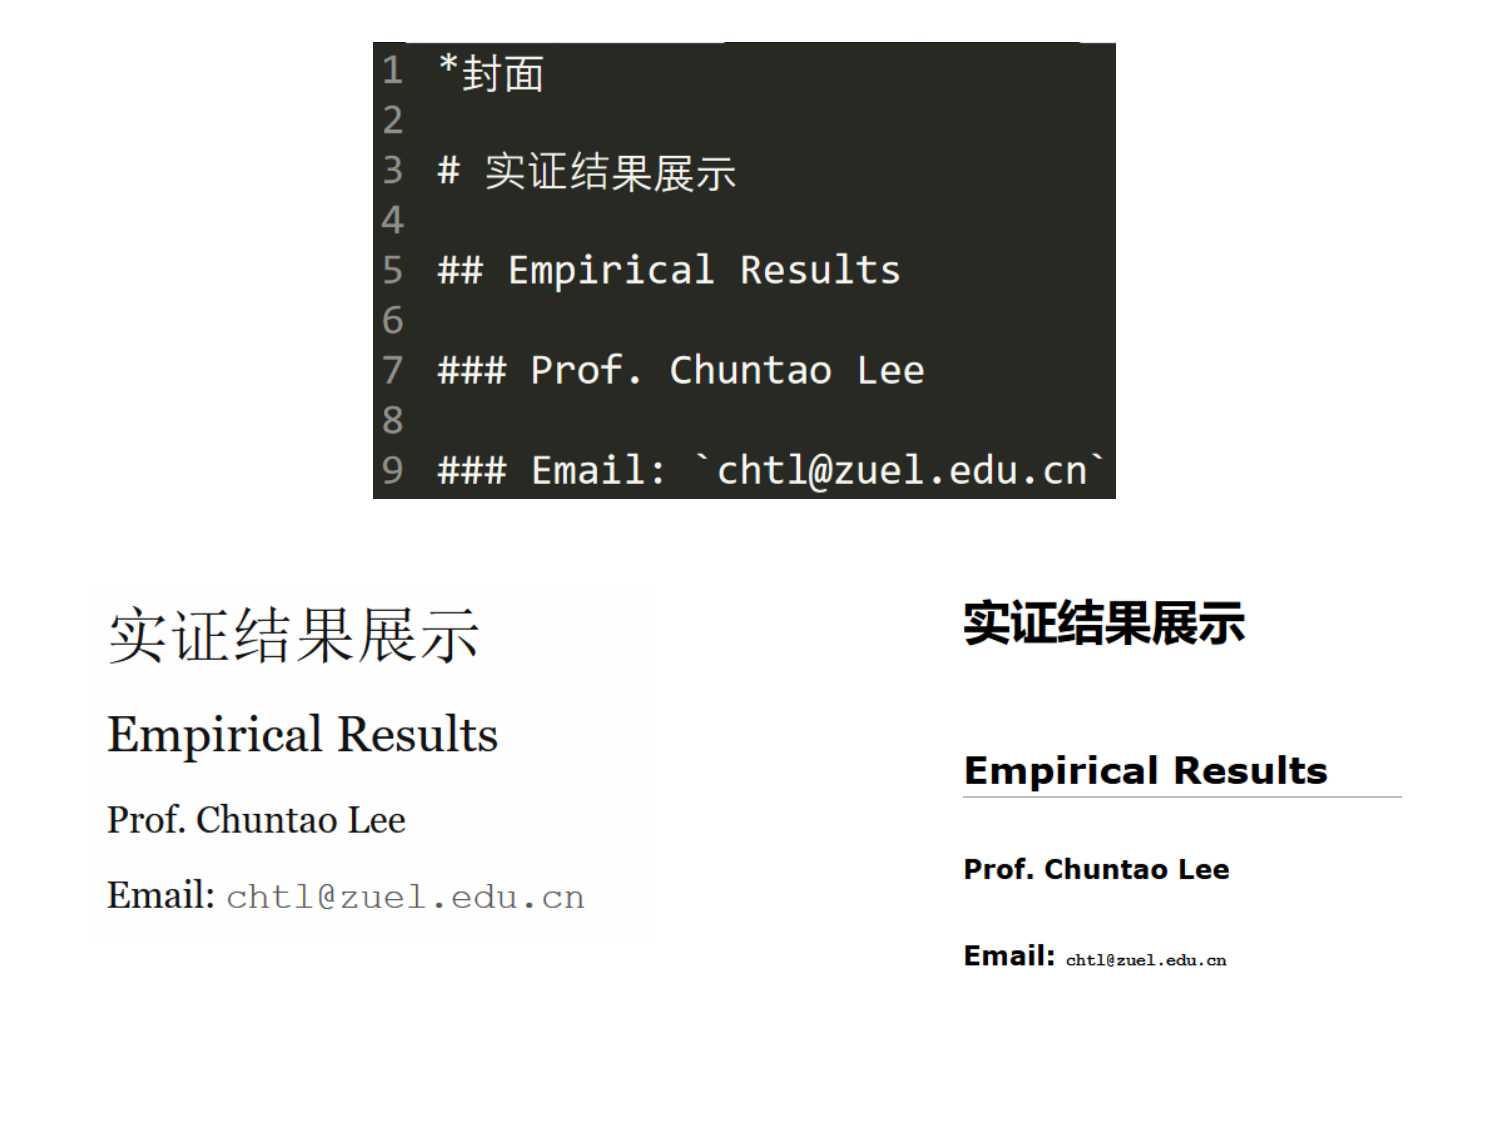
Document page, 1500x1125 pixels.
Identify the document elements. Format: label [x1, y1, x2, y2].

picture [88, 585, 656, 938]
picture [373, 42, 1116, 500]
picture [938, 569, 1402, 988]
